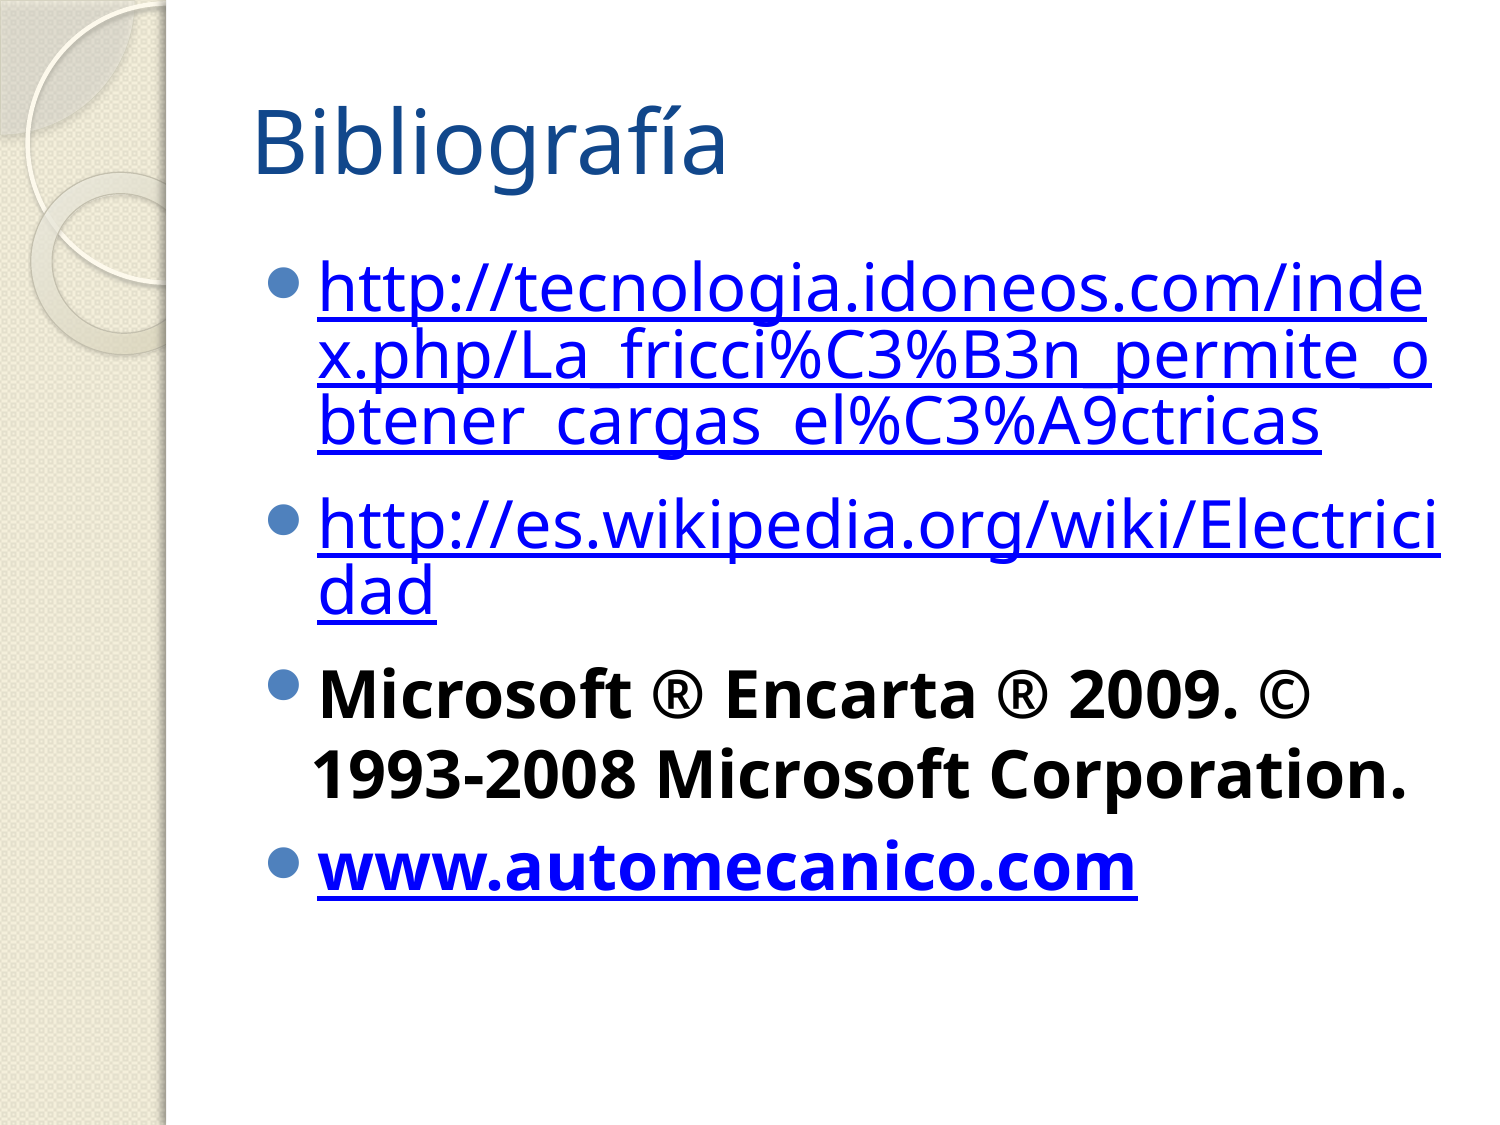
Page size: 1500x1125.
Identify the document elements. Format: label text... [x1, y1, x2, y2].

list http://tecnologia.idoneos.com/index.php/La_fricci%C3%B3n_permite_obtener_cargas_el%C3%A9ctricas http://es.wikipedia.org/wiki/Electricidad Microsoft ® Encarta ® 2009. © 1993-2008 Microsoft Corporation. www.automecanico.com [235, 237, 1466, 1025]
title Bibliografía [235, 45, 1466, 233]
